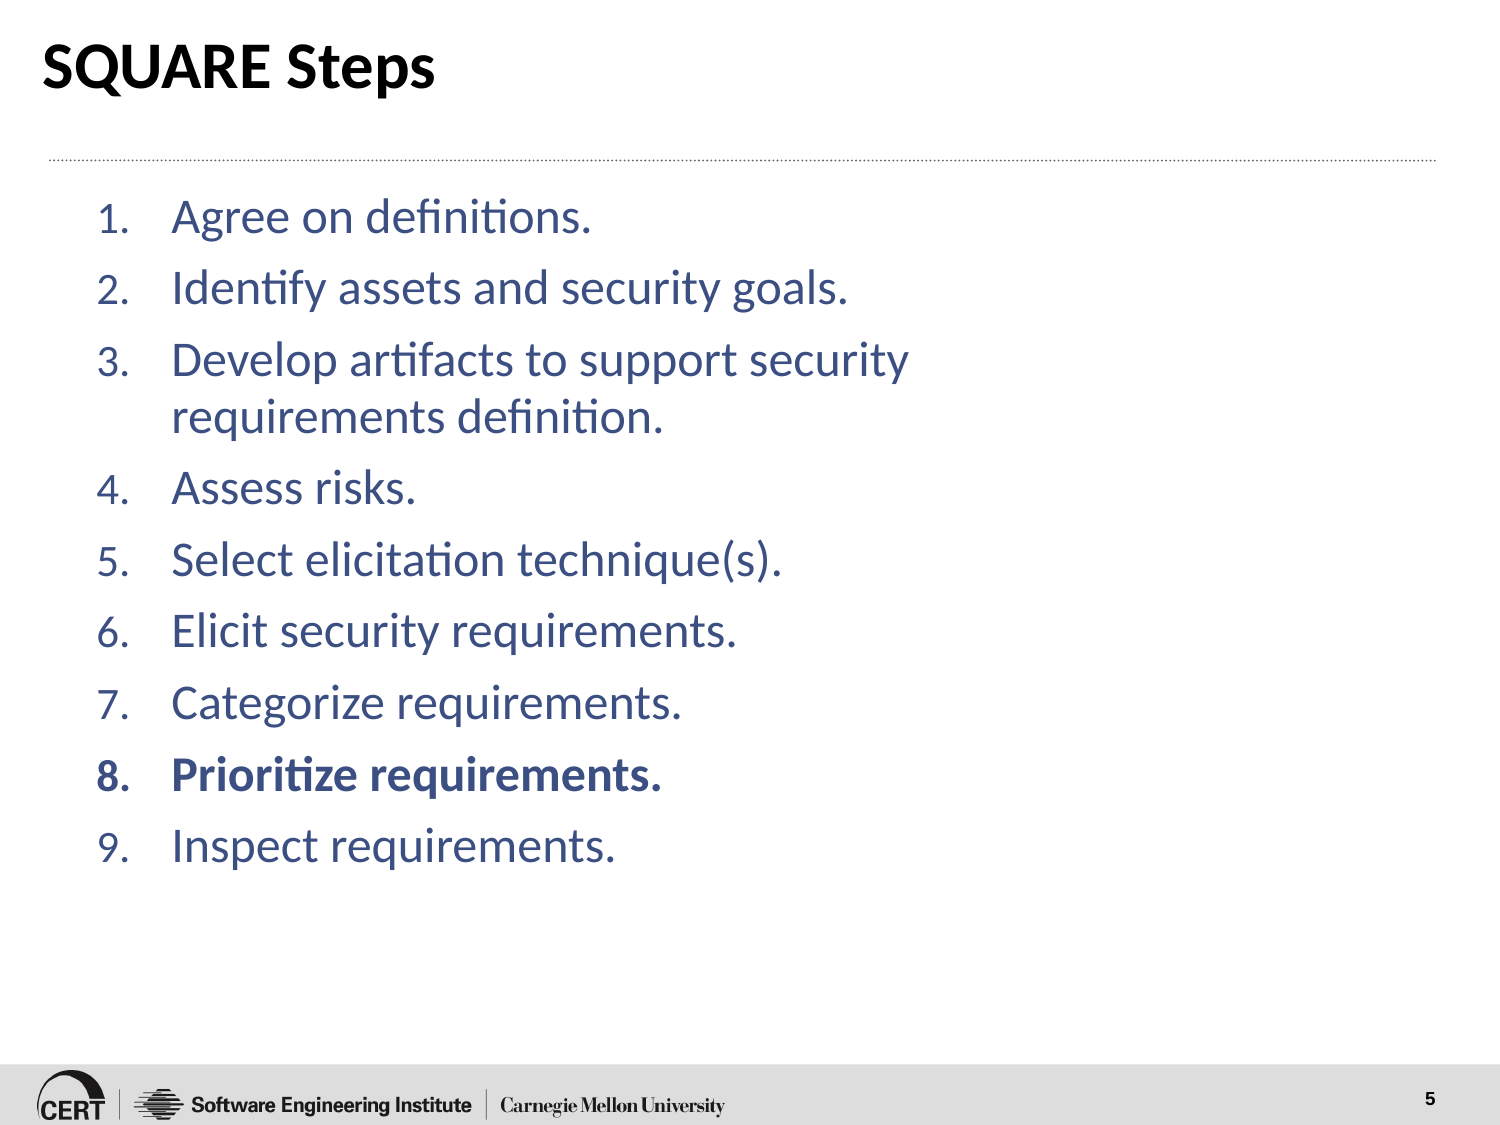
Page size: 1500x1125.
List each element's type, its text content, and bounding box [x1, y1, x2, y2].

picture [37, 1069, 725, 1122]
title SQUARE Steps [42, 37, 1434, 155]
list Agree on definitions. Identify assets and security goals. Develop artifacts to support security requirements definition. Assess risks. Select elicitation technique(s). Elicit security requirements. Categorize requirements. Prioritize requirements. Inspect requirements. [49, 187, 1438, 1001]
